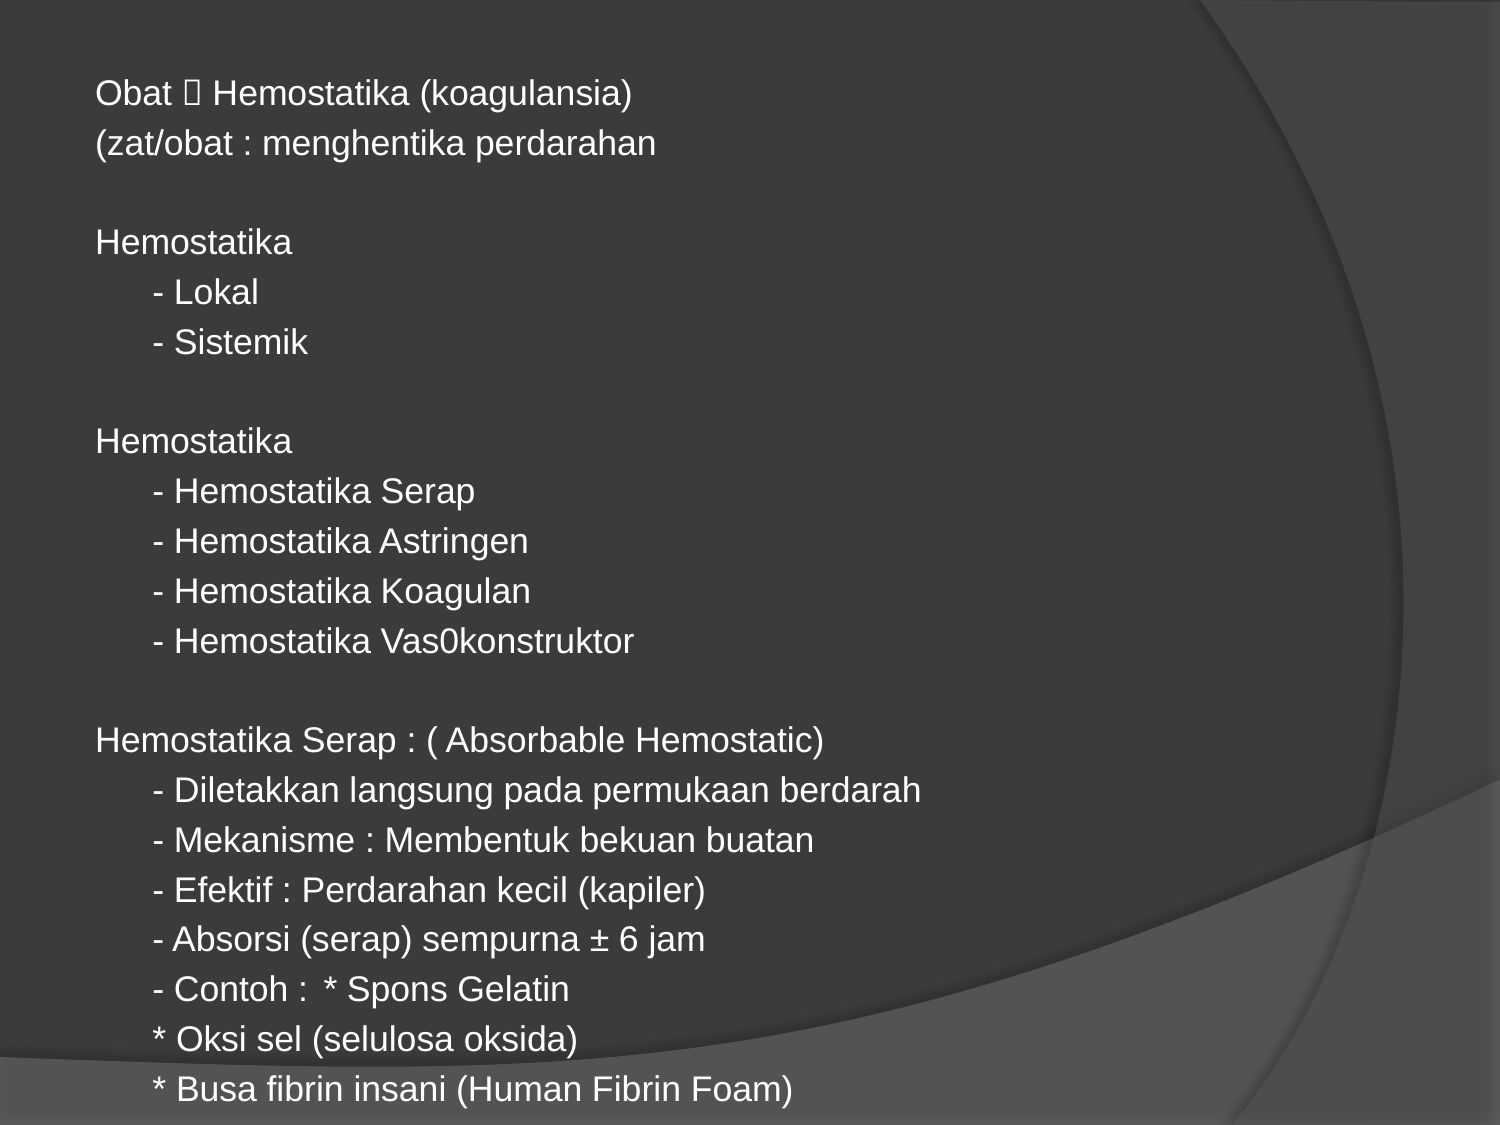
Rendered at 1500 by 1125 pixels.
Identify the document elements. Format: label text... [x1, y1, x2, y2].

list Obat  Hemostatika (koagulansia) (zat/obat : menghentika perdarahan Hemostatika - Lokal - Sistemik Hemostatika - Hemostatika Serap - Hemostatika Astringen - Hemostatika Koagulan - Hemostatika Vas0konstruktor Hemostatika Serap : ( Absorbable Hemostatic) - Diletakkan langsung pada permukaan berdarah - Mekanisme : Membentuk bekuan buatan - Efektif : Perdarahan kecil (kapiler) - Absorsi (serap) sempurna ± 6 jam - Contoh : * Spons Gelatin * Oksi sel (selulosa oksida) * Busa fibrin insani (Human Fibrin Foam) [75, 62, 1300, 1125]
